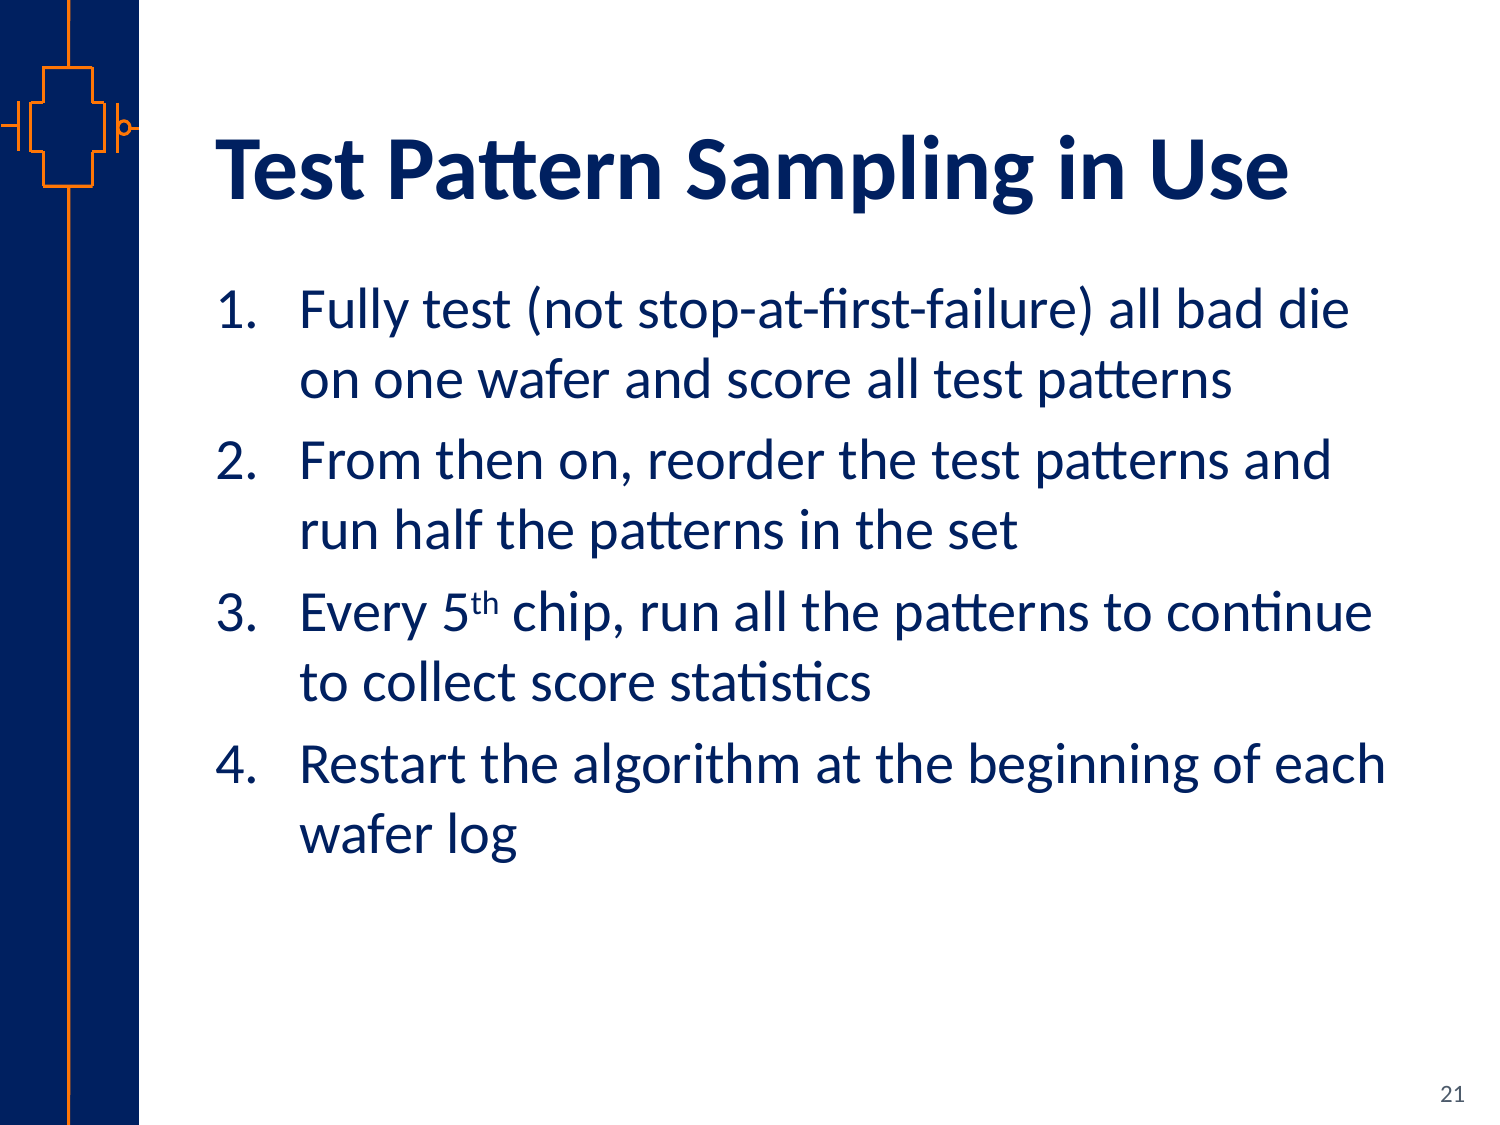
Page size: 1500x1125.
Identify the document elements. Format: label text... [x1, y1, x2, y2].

title Test Pattern Sampling in Use [200, 37, 1388, 225]
slide_number 21 [1425, 1062, 1488, 1123]
list Fully test (not stop-at-first-failure) all bad die on one wafer and score all test patterns From then on, reorder the test patterns and run half the patterns in the set Every 5th chip, run all the patterns to continue to collect score statistics Restart the algorithm at the beginning of each wafer log [200, 262, 1425, 988]
